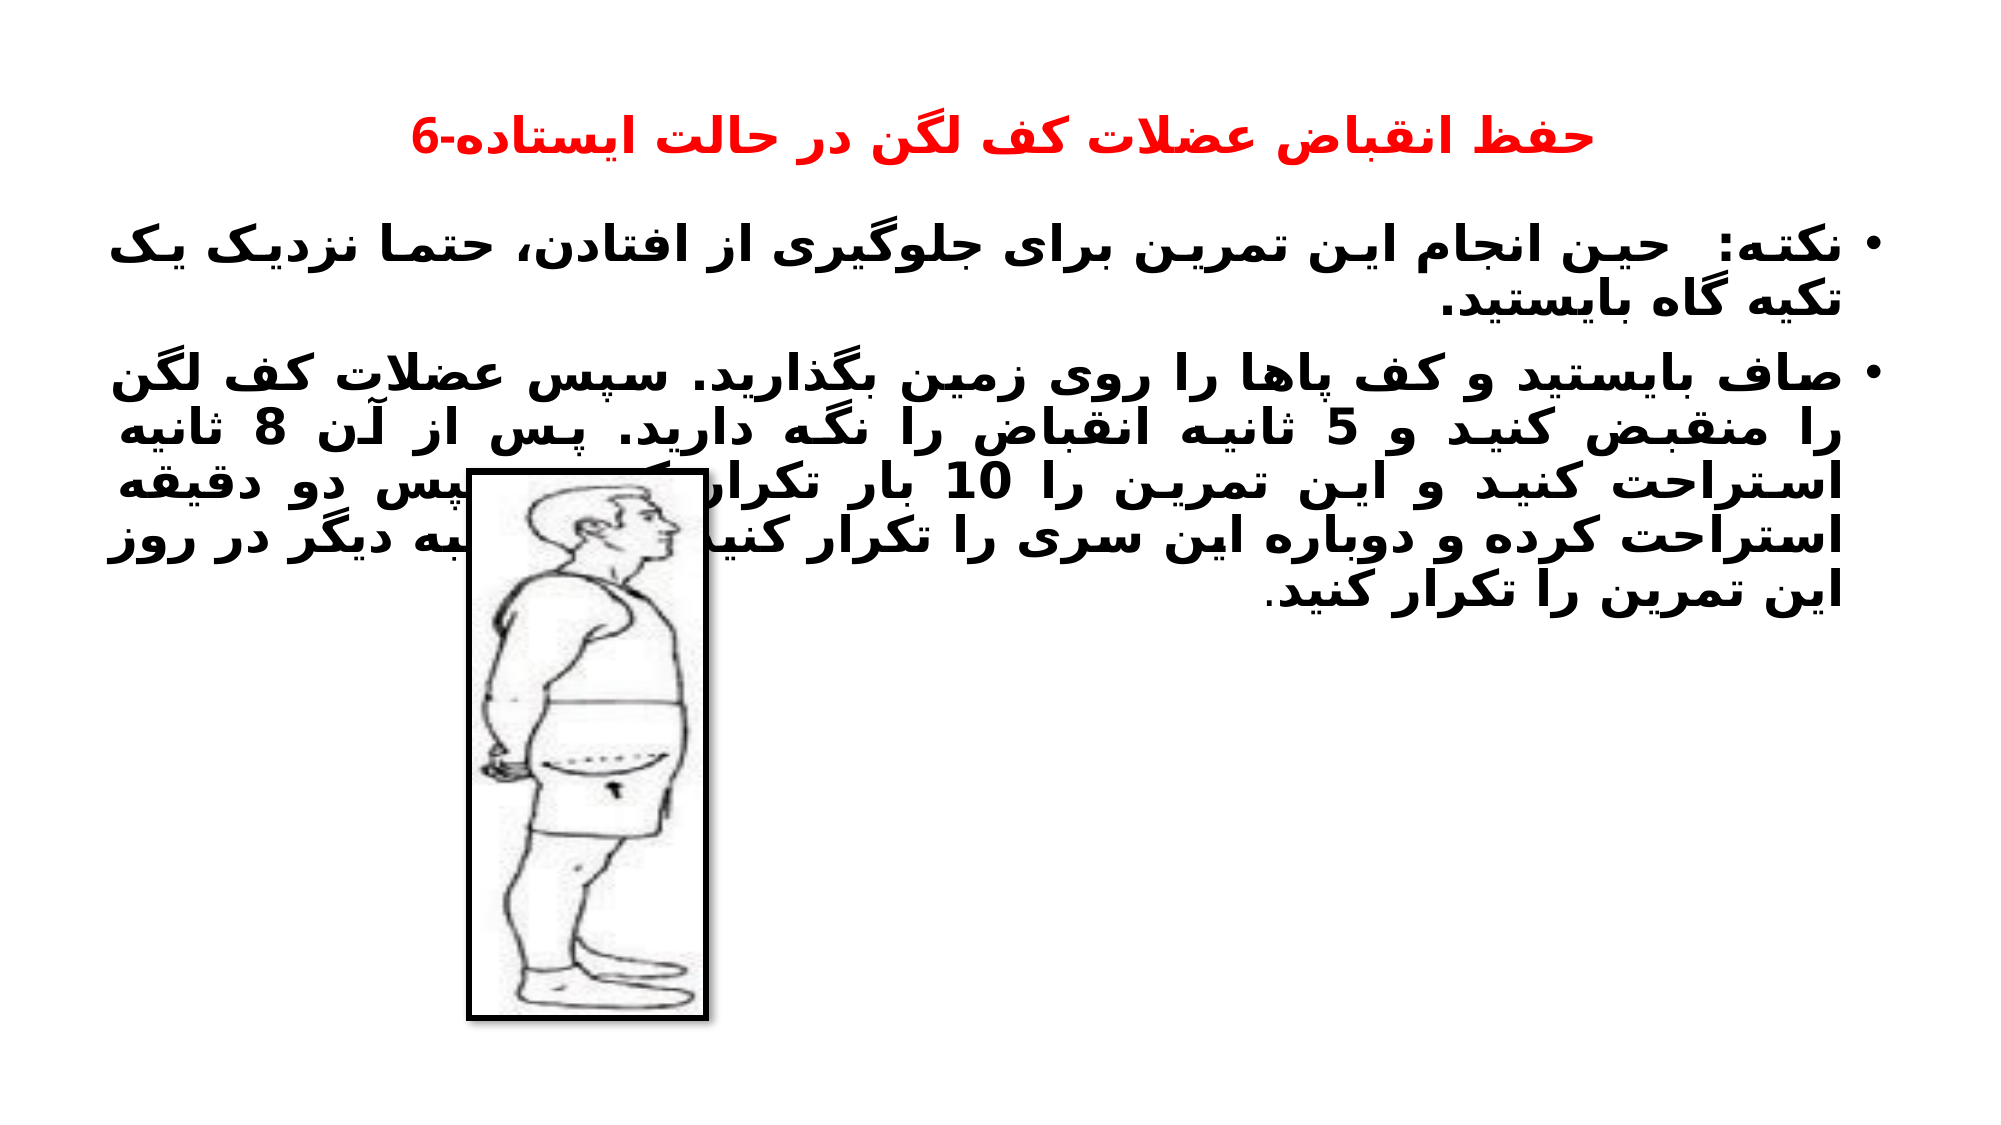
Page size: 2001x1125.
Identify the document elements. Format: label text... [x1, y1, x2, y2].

title 6-حفظ انقباض عضلات کف لگن در حالت ایستاده [324, 45, 1684, 230]
list نکته: حین انجام این تمرین برای جلوگیری از افتادن، حتما نزدیک یک تکیه گاه بایستید. صاف بایستید و کف پاها را روی زمین بگذارید. سپس عضلات کف لگن را منقبض کنید و 5 ثانیه انقباض را نگه دارید. پس از آن 8 ثانیه استراحت کنید و این تمرین را 10 بار تکرار کنید. سپس دو دقیقه استراحت کرده و دوباره این سری را تکرار کنید و دو مرتبه دیگر در روز این تمرین را تکرار کنید. [93, 210, 1898, 987]
picture [471, 474, 703, 1015]
